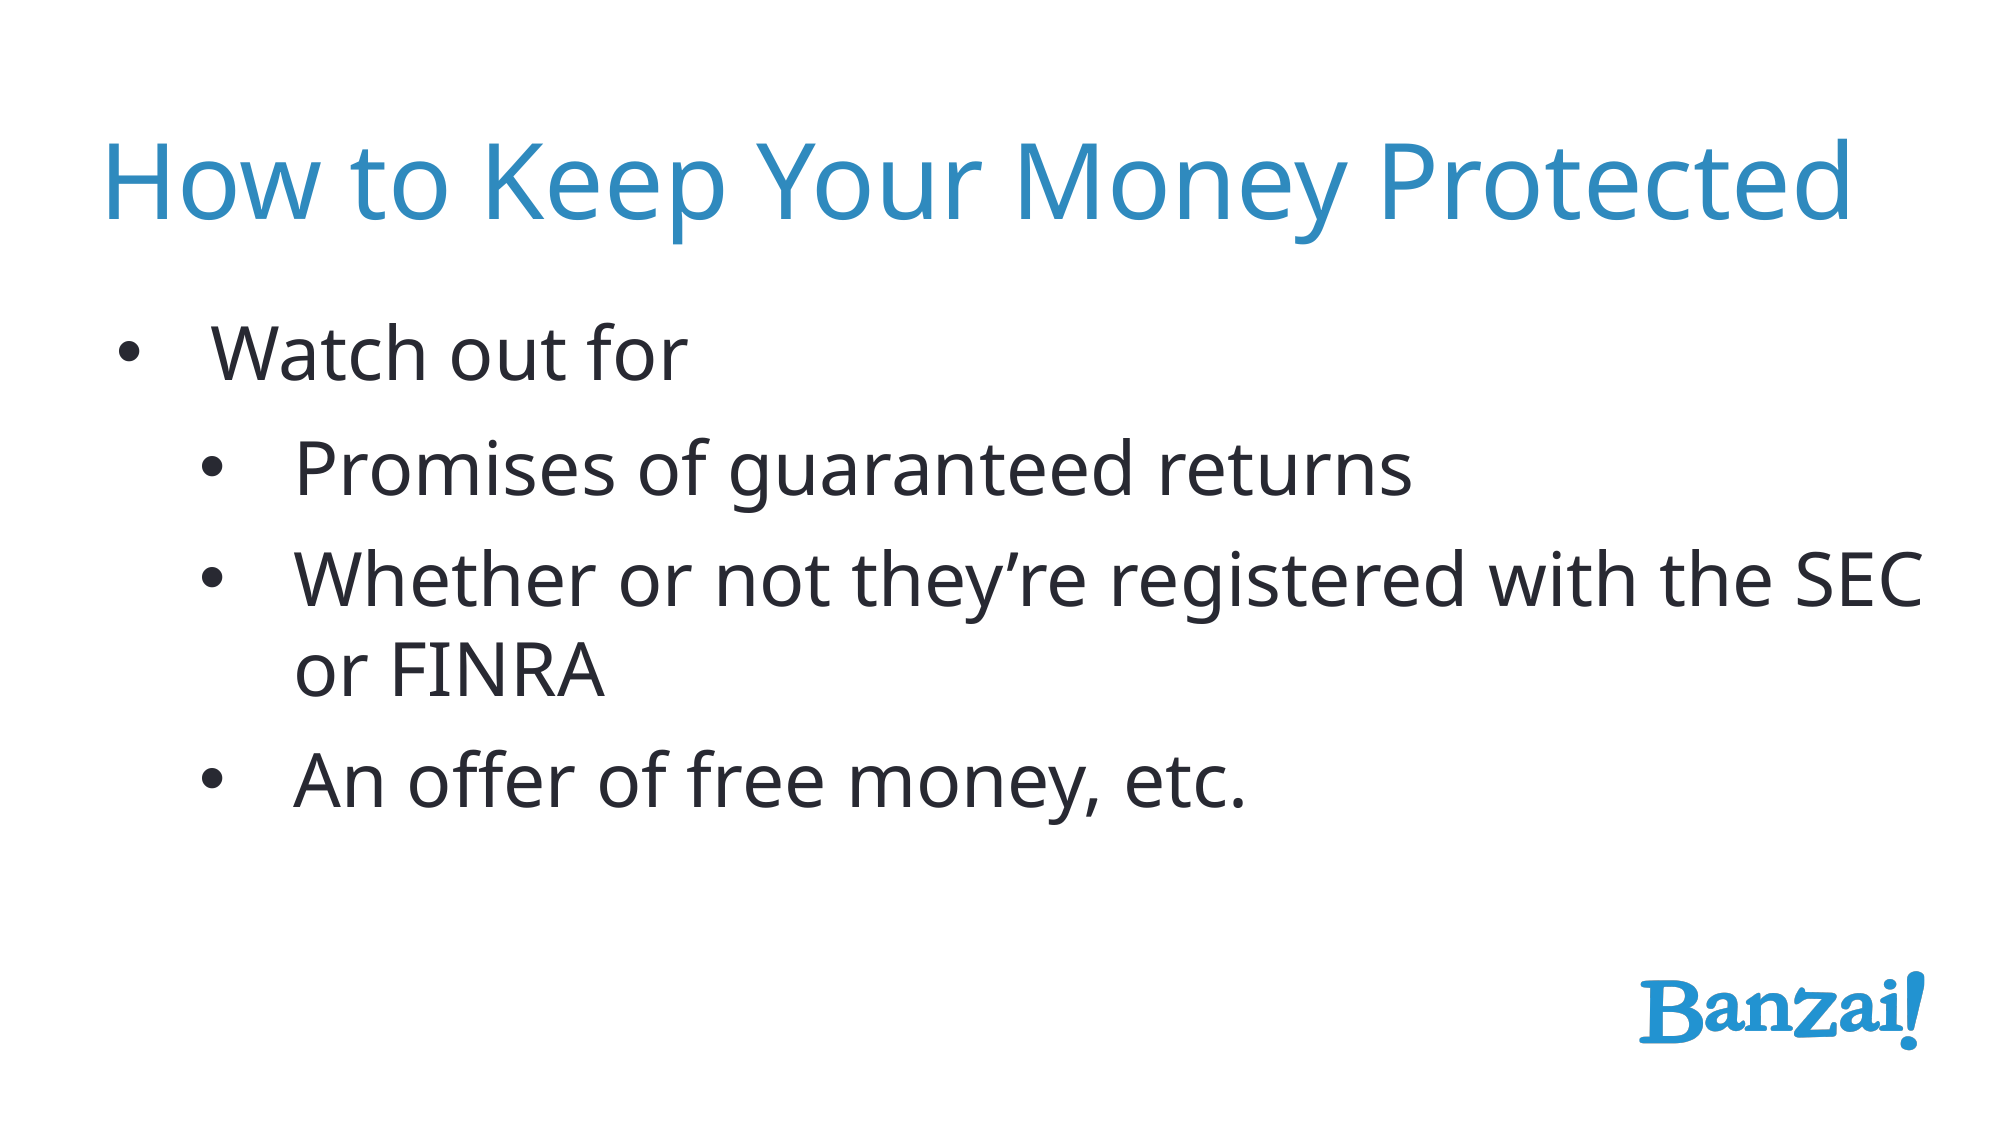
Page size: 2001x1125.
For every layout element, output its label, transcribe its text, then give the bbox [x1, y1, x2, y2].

subtitle Watch out for [108, 297, 1875, 439]
text_box Promises of guaranteed returns Whether or not they’re registered with the SEC or FINRA An offer of free money, etc. [191, 413, 1958, 964]
title How to Keep Your Money Protected [91, 16, 1892, 250]
picture [1639, 971, 1925, 1055]
